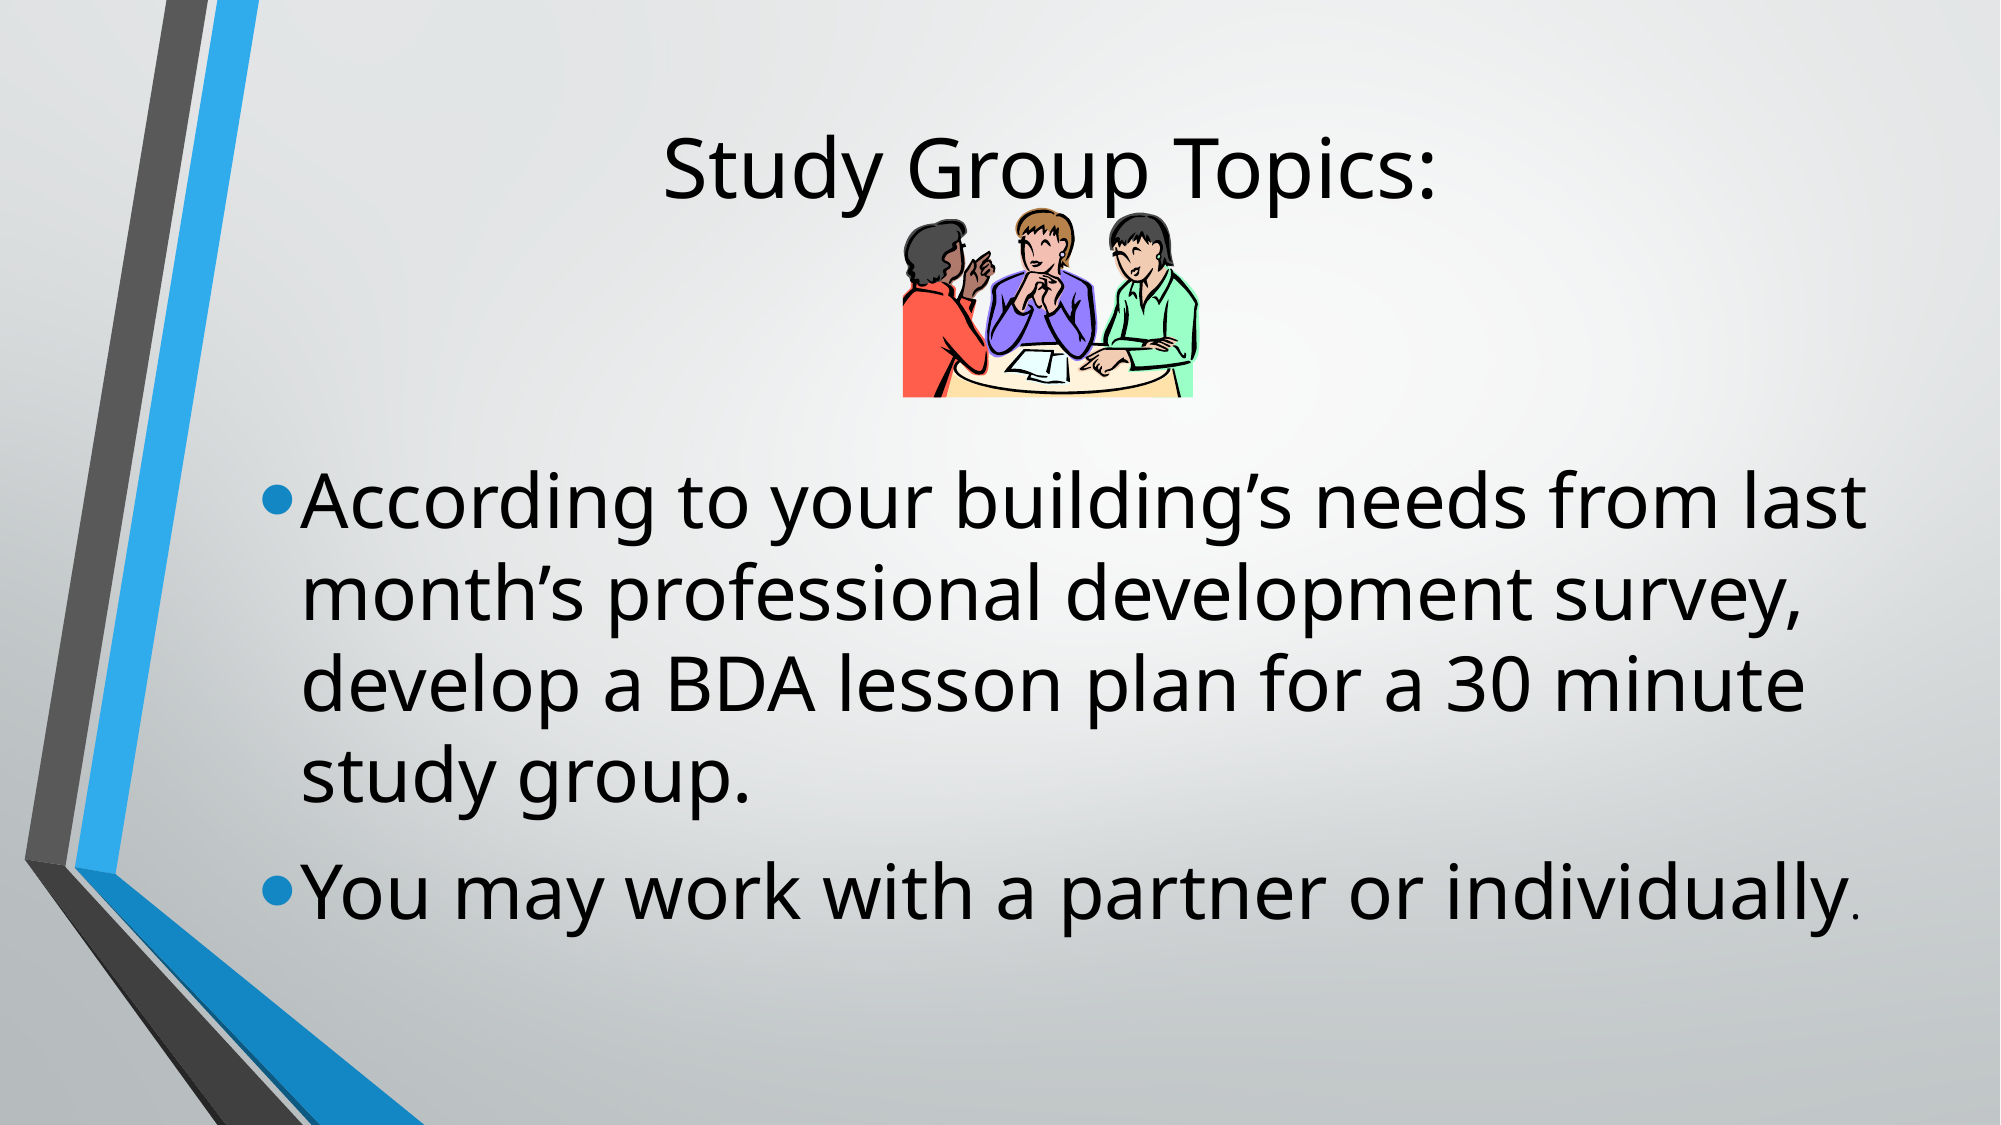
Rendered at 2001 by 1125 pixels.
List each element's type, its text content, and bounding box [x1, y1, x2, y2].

picture [902, 206, 1200, 398]
list According to your building’s needs from last month’s professional development survey, develop a BDA lesson plan for a 30 minute study group. You may work with a partner or individually. [243, 437, 1887, 950]
title Study Group Topics: [243, 28, 1860, 303]
